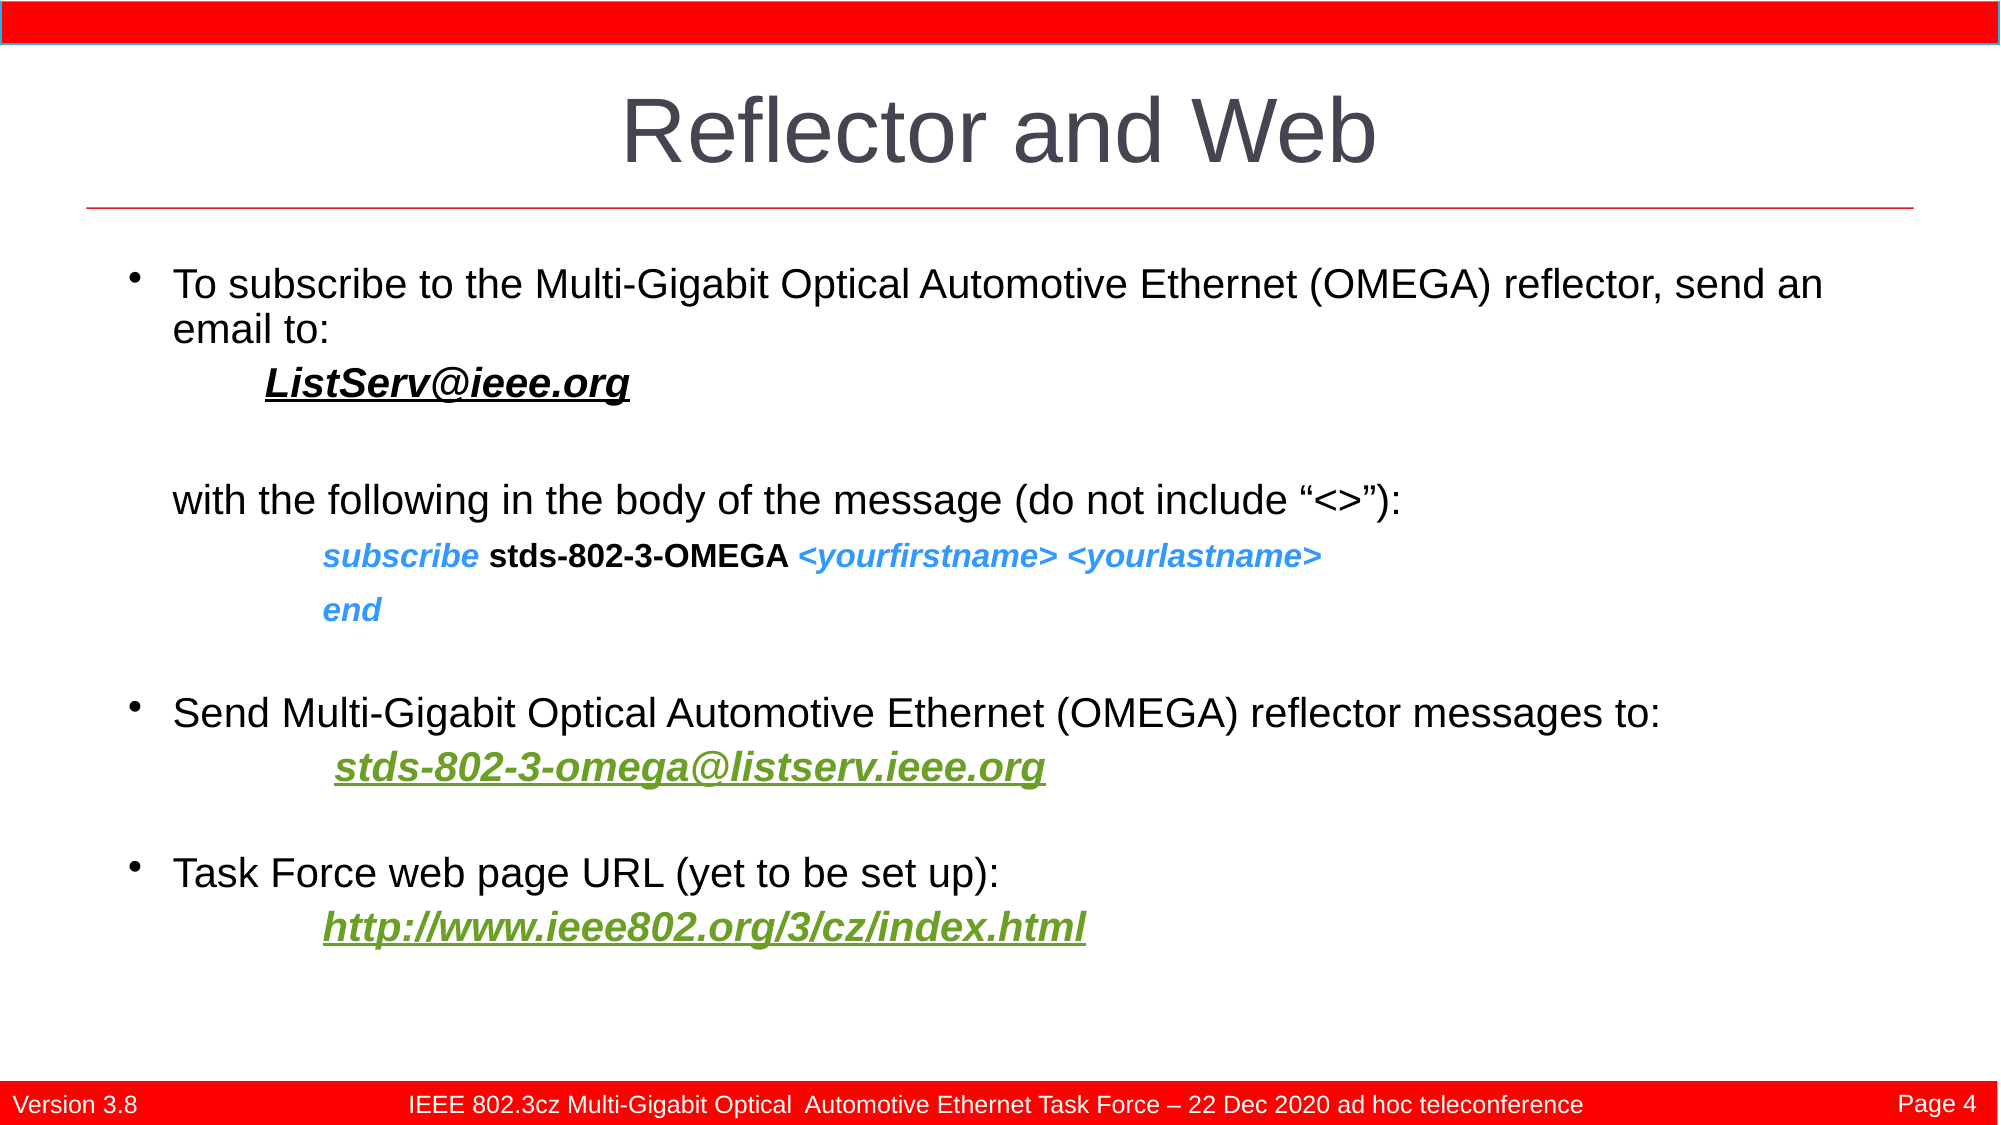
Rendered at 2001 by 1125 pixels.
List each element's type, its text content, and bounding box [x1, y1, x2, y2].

title Reflector and Web [99, 66, 1901, 197]
list To subscribe to the Multi-Gigabit Optical Automotive Ethernet (OMEGA) reflector, send an email to: ListServ@ieee.org with the following in the body of the message (do not include “<>”): subscribe stds-802-3-OMEGA <yourfirstname> <yourlastname> end Send Multi-Gigabit Optical Automotive Ethernet (OMEGA) reflector messages to: stds-802-3-omega@listserv.ieee.org Task Force web page URL (yet to be set up): http://www.ieee802.org/3/cz/index.html [99, 255, 1901, 999]
